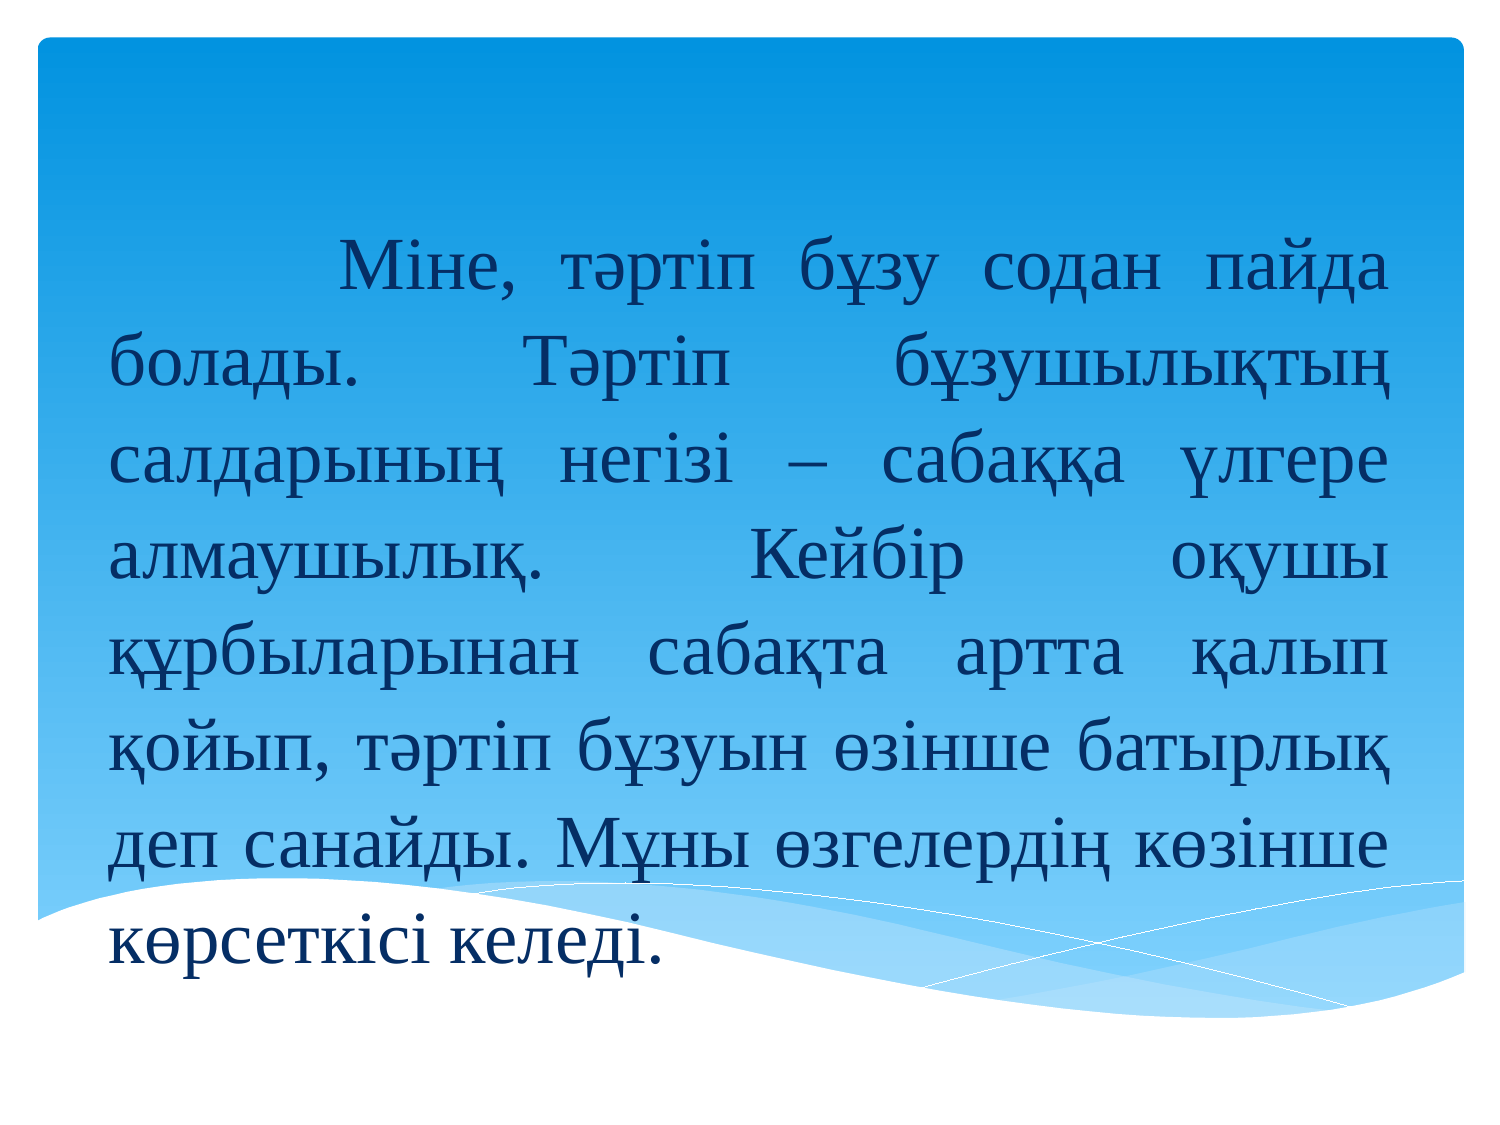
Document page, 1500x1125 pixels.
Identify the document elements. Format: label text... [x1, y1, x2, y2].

text_box Міне, тәртіп бұзу содан пайда болады. Тәртіп бұзушылықтың салдарының негізі – сабаққа үлгере алмаушылық. Кейбір оқушы құрбыларынан сабақта артта қалып қойып, тәртіп бұзуын өзінше батырлық деп санайды. Мұны өзгелердің көзінше көрсеткісі келеді. [93, 200, 1407, 986]
